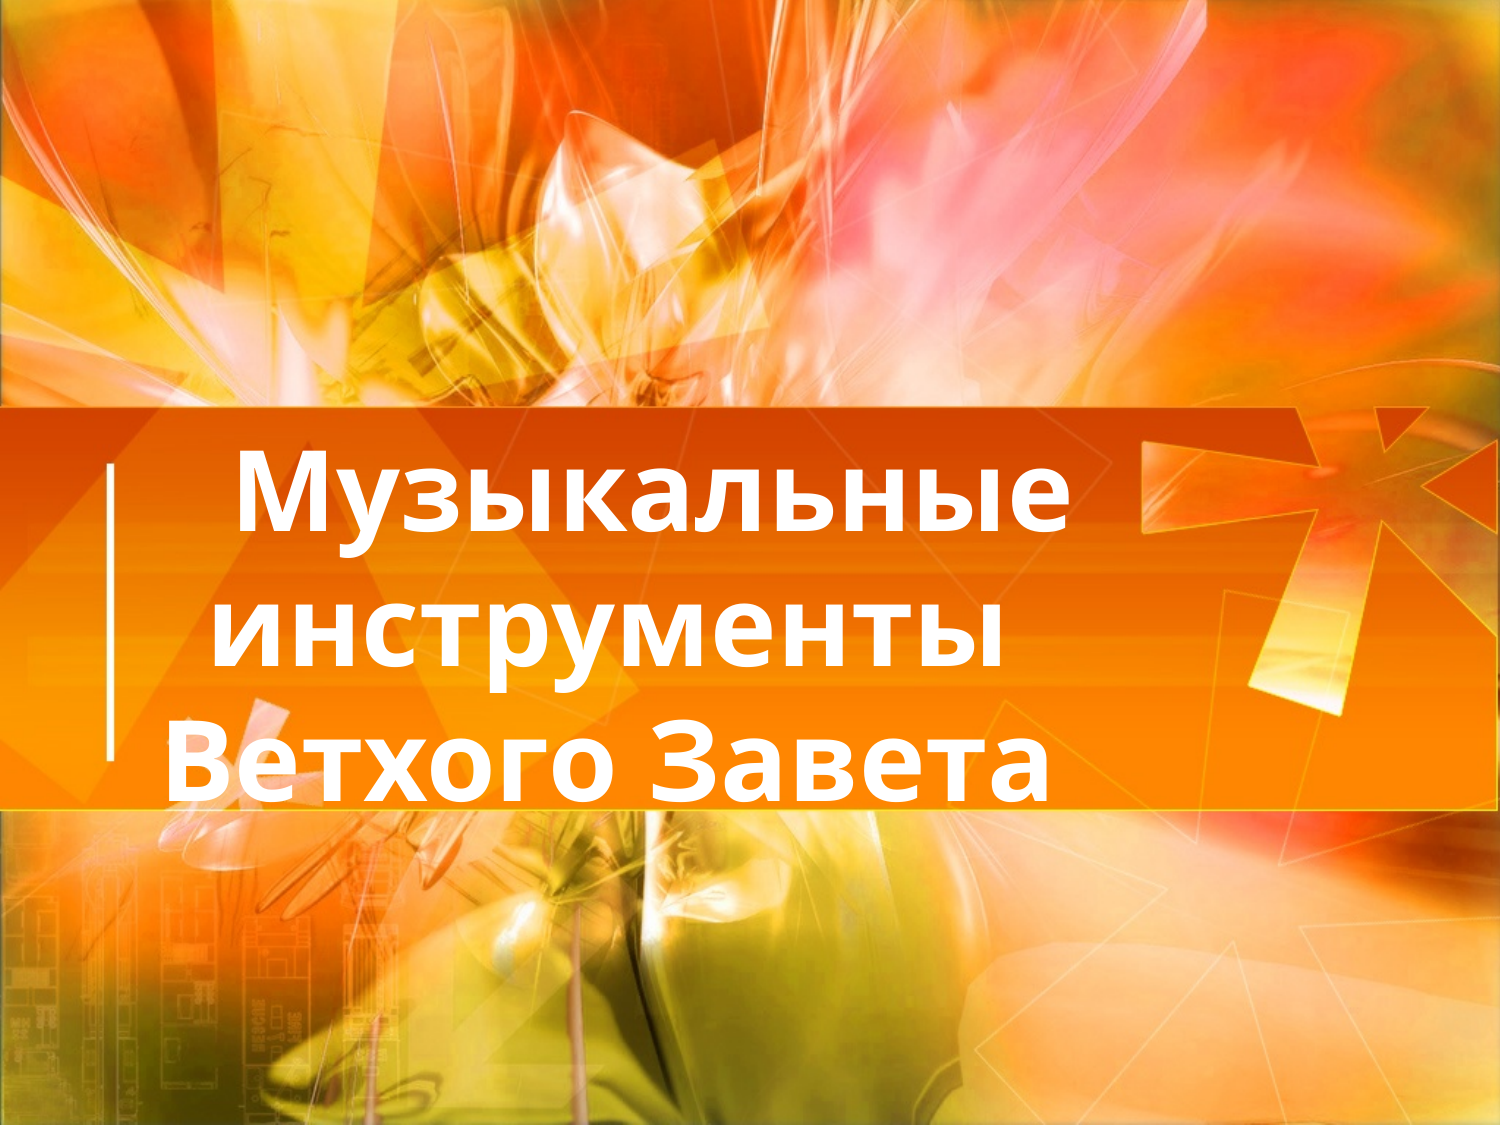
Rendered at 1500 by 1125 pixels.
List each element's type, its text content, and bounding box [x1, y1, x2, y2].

picture [0, 0, 1500, 1125]
title Музыкальные инструменты Ветхого Завета [34, 503, 1182, 740]
